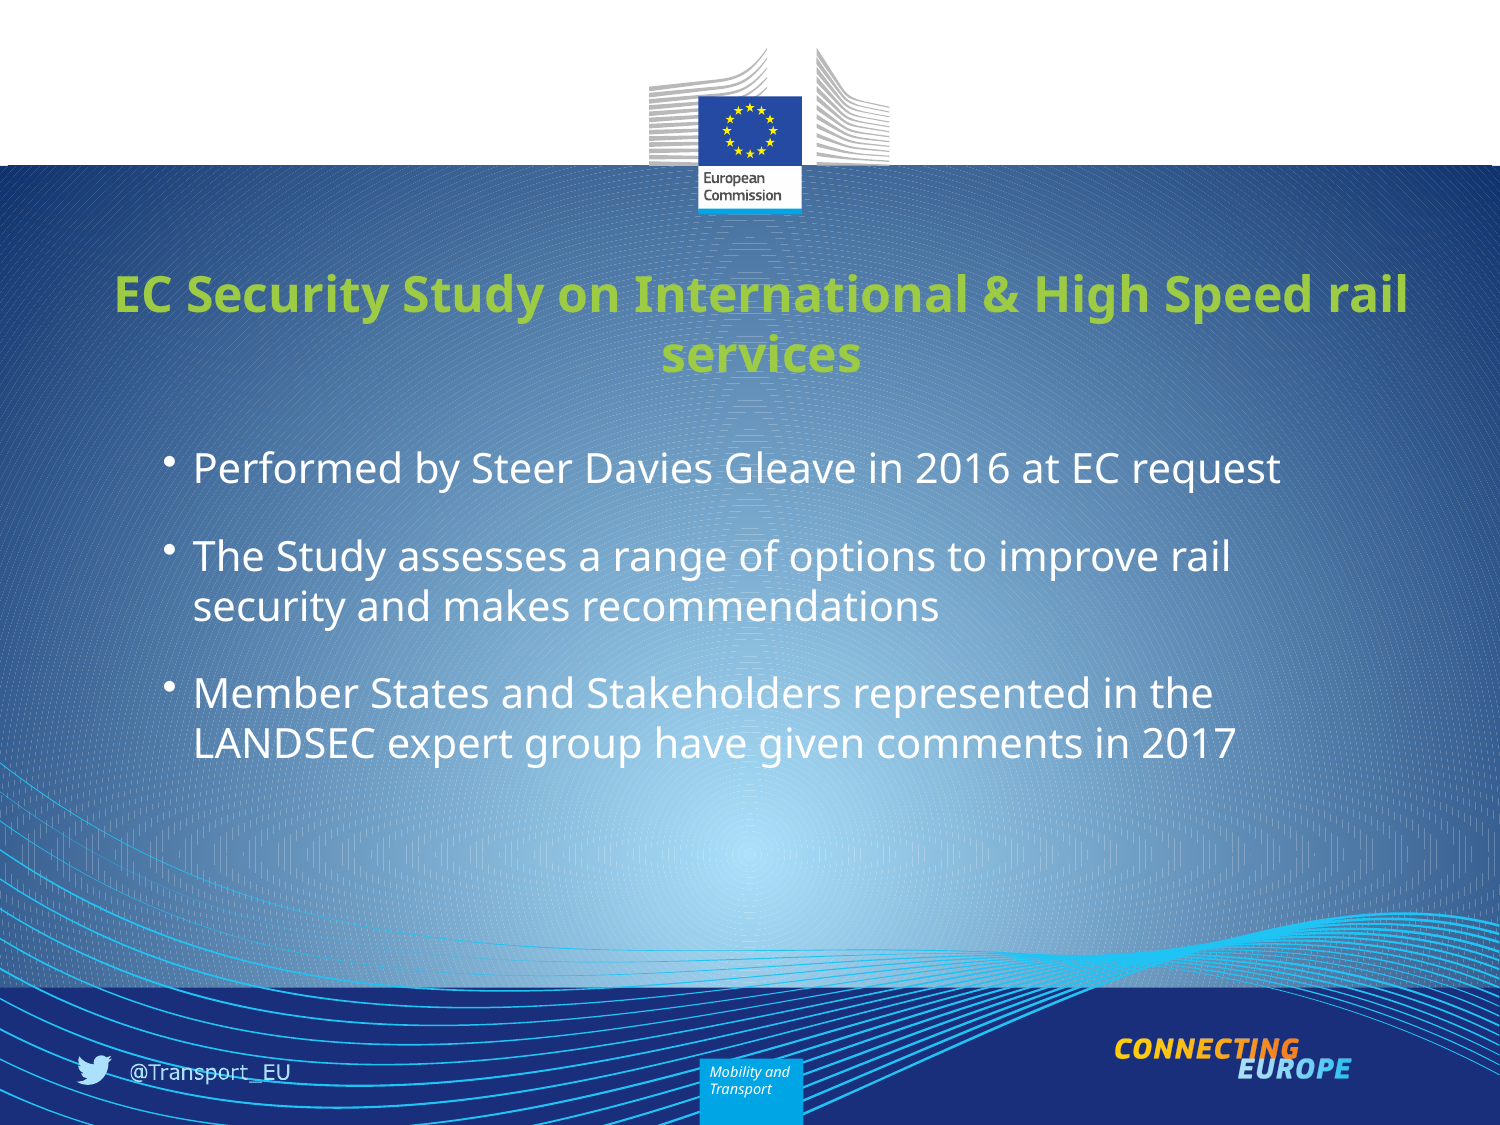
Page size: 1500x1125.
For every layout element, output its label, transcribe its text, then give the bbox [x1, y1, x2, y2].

title EC Security Study on International & High Speed rail services [76, 255, 1447, 386]
list Performed by Steer Davies Gleave in 2016 at EC request The Study assesses a range of options to improve rail security and makes recommendations Member States and Stakeholders represented in the LANDSEC expert group have given comments in 2017 [147, 434, 1400, 988]
picture [1112, 1036, 1355, 1081]
